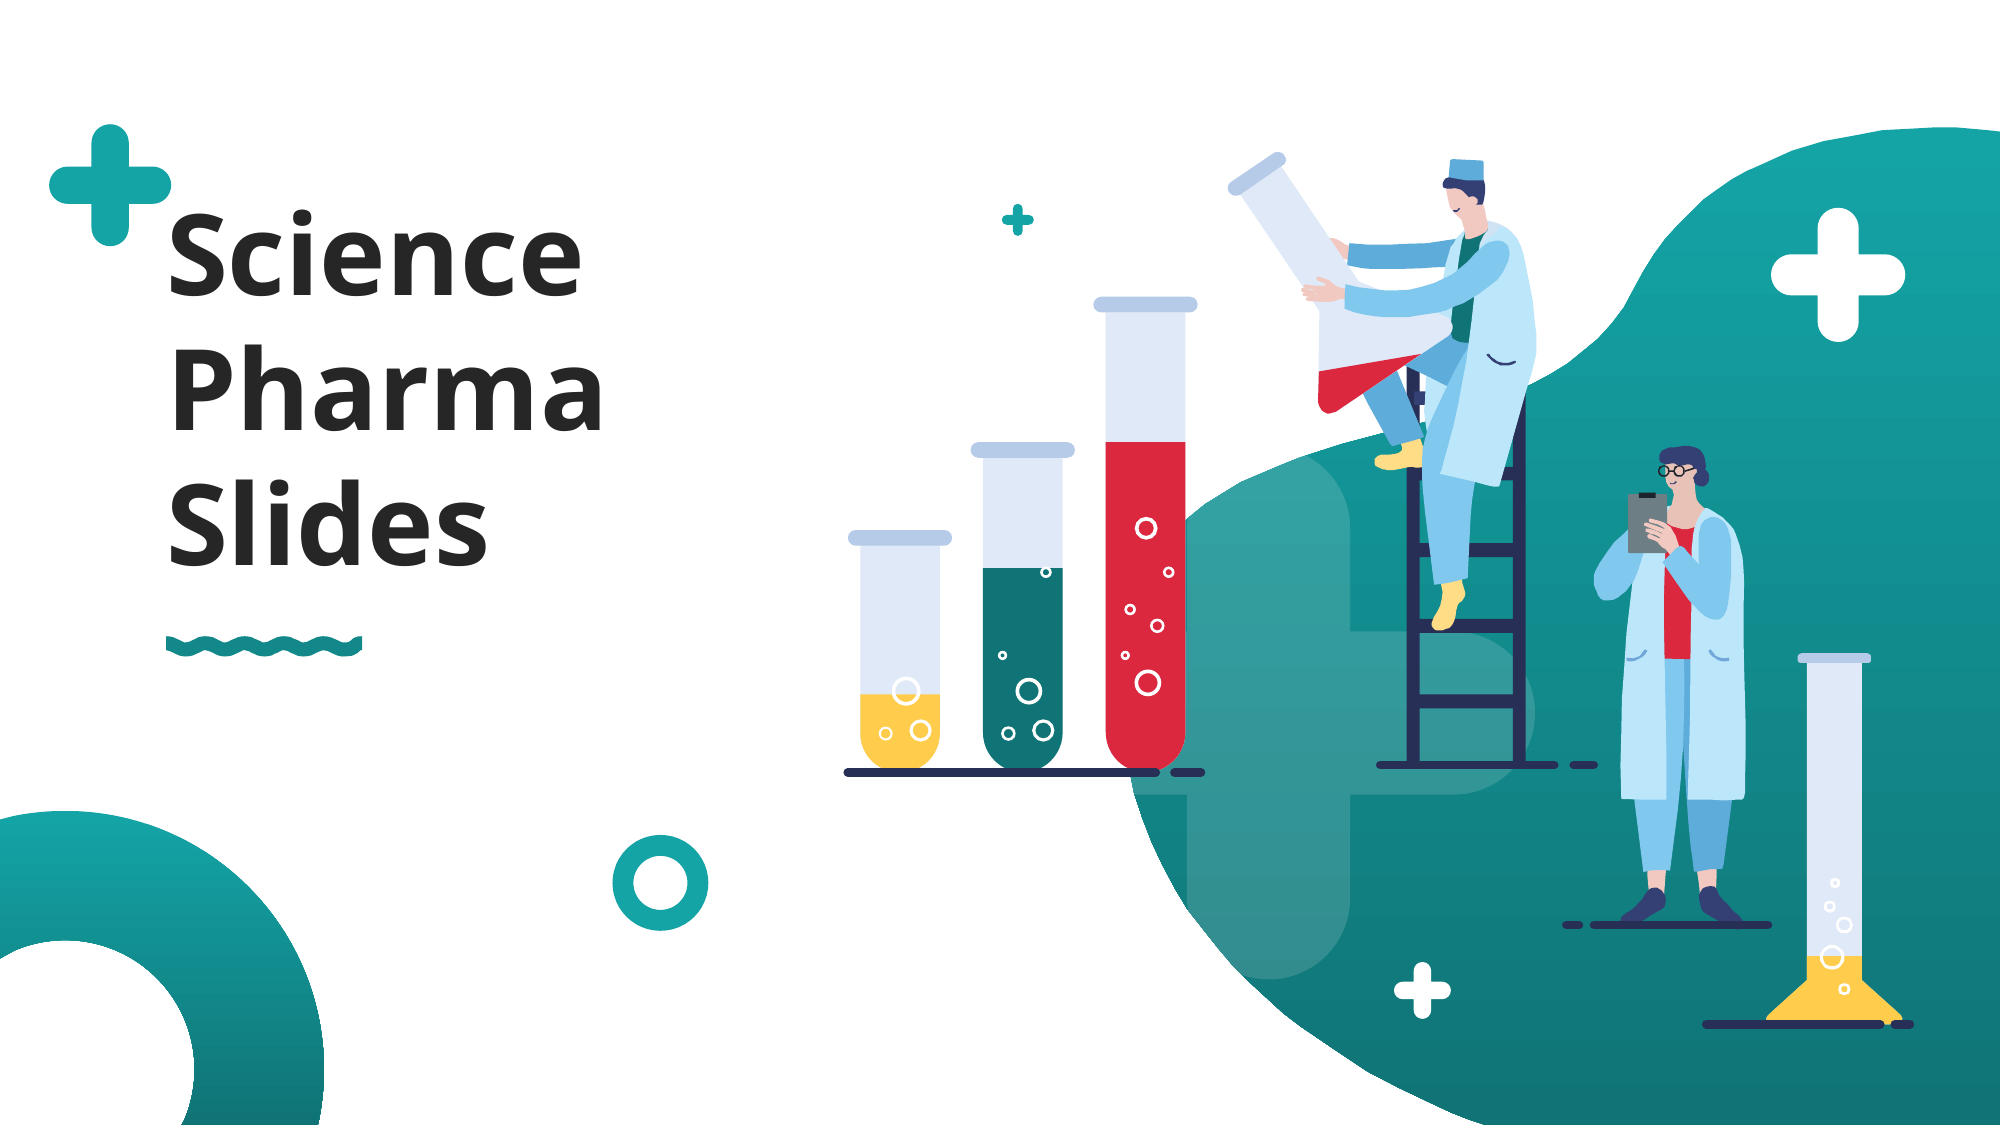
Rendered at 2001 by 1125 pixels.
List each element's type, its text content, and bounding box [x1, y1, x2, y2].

text_box [621, 844, 699, 922]
text_box [0, 810, 324, 1125]
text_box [847, 152, 1903, 1025]
text_box [1903, 263, 1907, 287]
text_box [166, 636, 363, 657]
text_box [48, 123, 173, 248]
text_box Science Pharma Slides [166, 183, 771, 589]
text_box [1298, 127, 2000, 1125]
